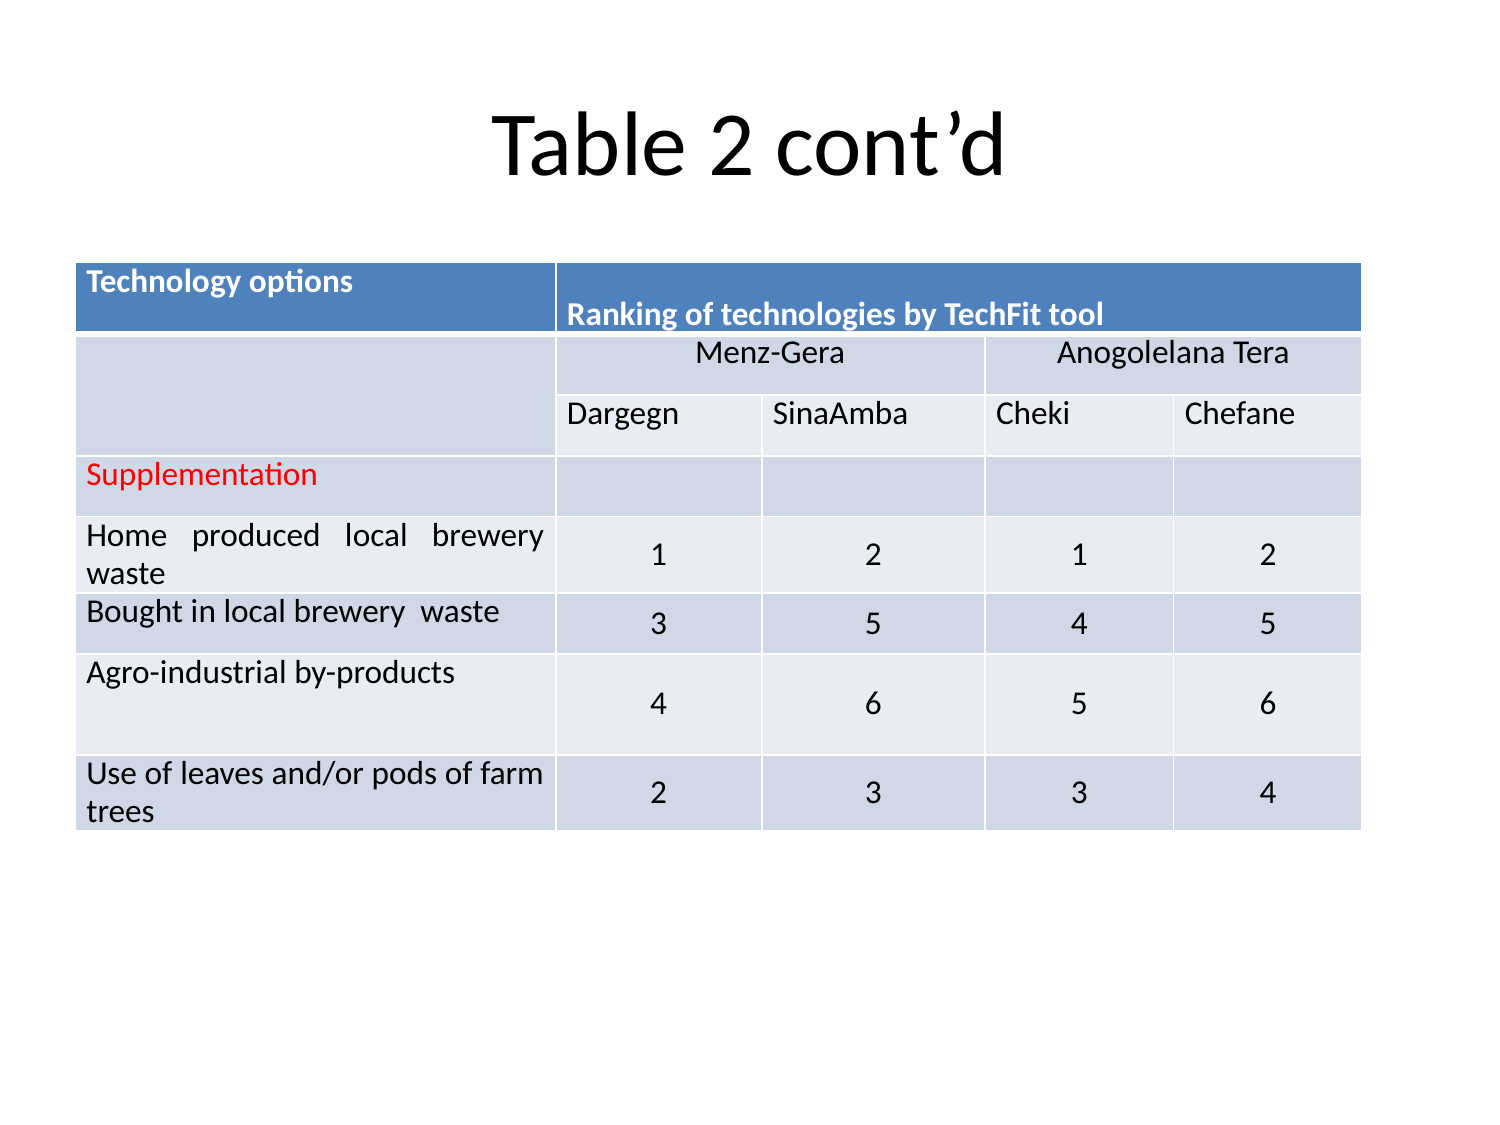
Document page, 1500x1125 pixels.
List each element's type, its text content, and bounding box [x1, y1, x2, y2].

table_cell [986, 457, 1173, 516]
table_cell Agro-industrial by-products [76, 655, 555, 754]
table_header Ranking of technologies by TechFit tool [557, 263, 1361, 331]
table_cell 5 [763, 594, 984, 653]
table_cell SinaAmba [763, 396, 984, 455]
table_cell Home produced local brewery waste [76, 517, 555, 592]
table_cell 4 [1174, 756, 1361, 830]
table_cell 6 [1174, 655, 1361, 754]
table_cell Dargegn [557, 396, 761, 455]
table_cell [763, 457, 984, 516]
table_header Technology options [76, 263, 555, 331]
table_cell [557, 457, 761, 516]
table_cell 2 [557, 756, 761, 830]
table_cell [1174, 457, 1361, 516]
table_cell Chefane [1174, 396, 1361, 455]
table_cell 1 [986, 517, 1173, 592]
table_cell 2 [763, 517, 984, 592]
table_cell Anogolelana Tera [986, 337, 1361, 394]
table_cell 1 [557, 517, 761, 592]
table_cell 5 [986, 655, 1173, 754]
table_cell Bought in local brewery waste [76, 594, 555, 653]
table_cell 2 [1174, 517, 1361, 592]
table_cell Supplementation [76, 457, 555, 516]
table_cell 4 [986, 594, 1173, 653]
table_cell Cheki [986, 396, 1173, 455]
table_cell 3 [986, 756, 1173, 830]
table_cell [76, 337, 555, 455]
table_cell Use of leaves and/or pods of farm trees [76, 756, 555, 830]
table_cell 3 [763, 756, 984, 830]
table_cell 3 [557, 594, 761, 653]
table_cell 6 [763, 655, 984, 754]
table_cell 4 [557, 655, 761, 754]
table_cell 5 [1174, 594, 1361, 653]
title Table 2 cont’d [75, 45, 1425, 233]
table_cell Menz-Gera [557, 337, 984, 394]
